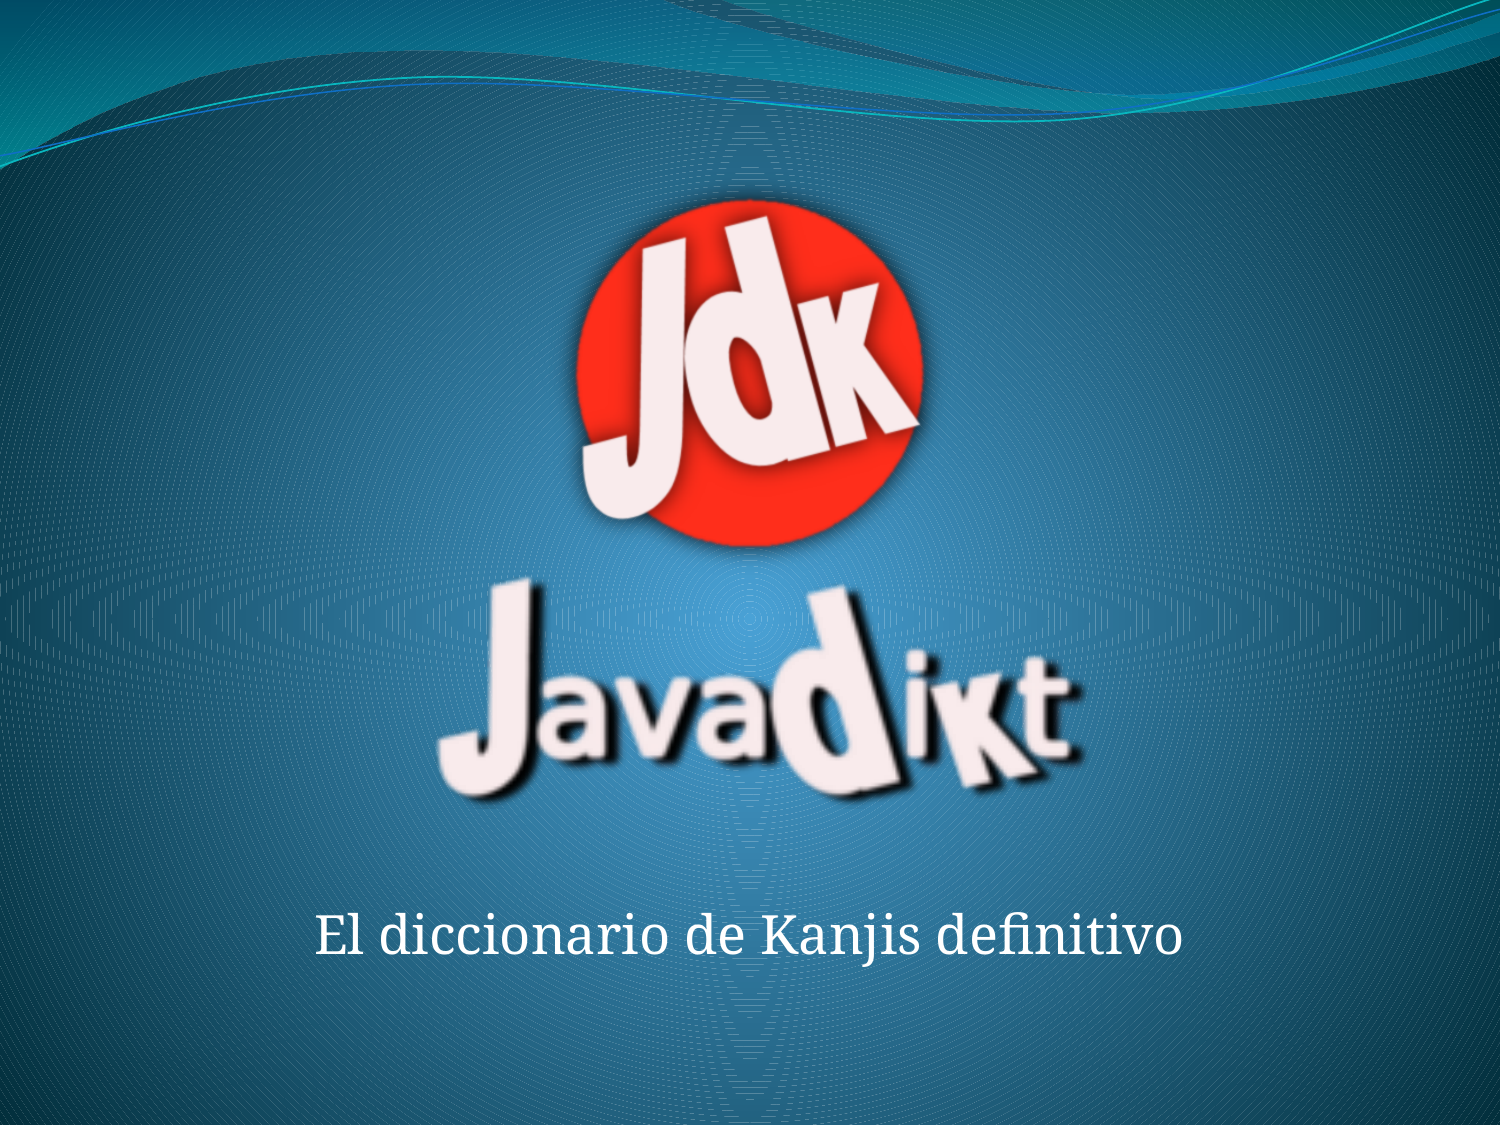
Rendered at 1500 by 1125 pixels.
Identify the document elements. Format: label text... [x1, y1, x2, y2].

subtitle El diccionario de Kanjis definitivo [230, 893, 1281, 1125]
picture [407, 172, 1093, 810]
